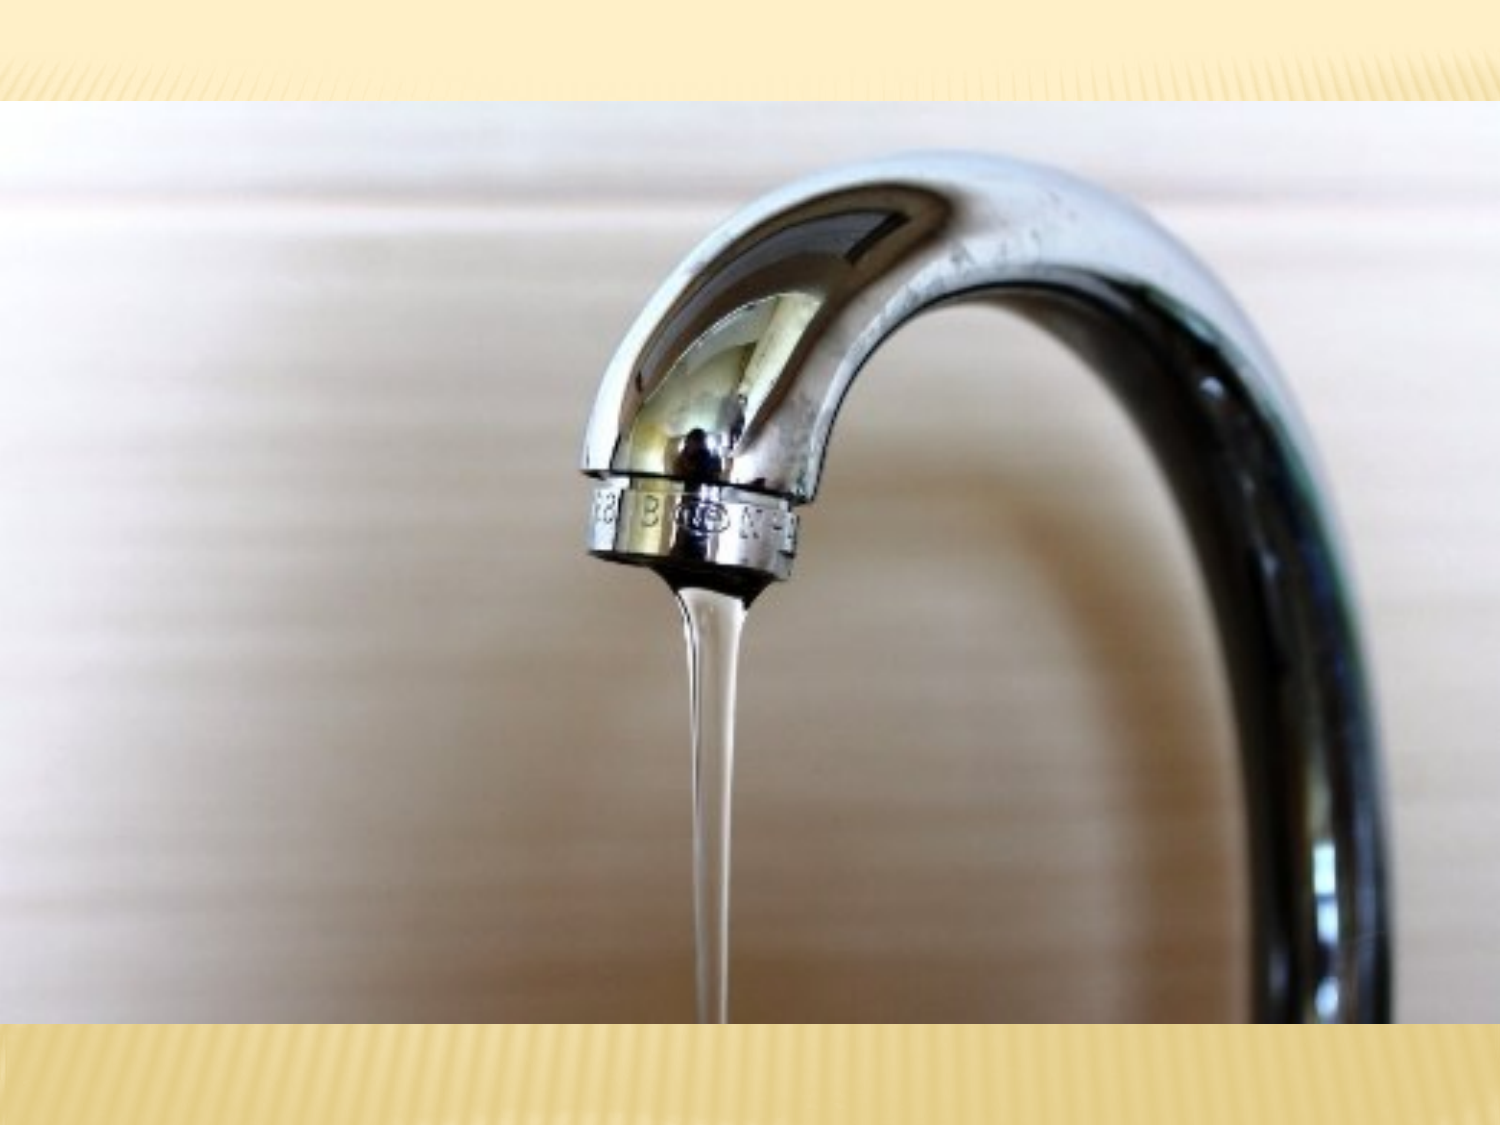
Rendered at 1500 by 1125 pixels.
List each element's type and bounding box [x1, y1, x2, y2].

picture [0, 101, 1500, 1024]
